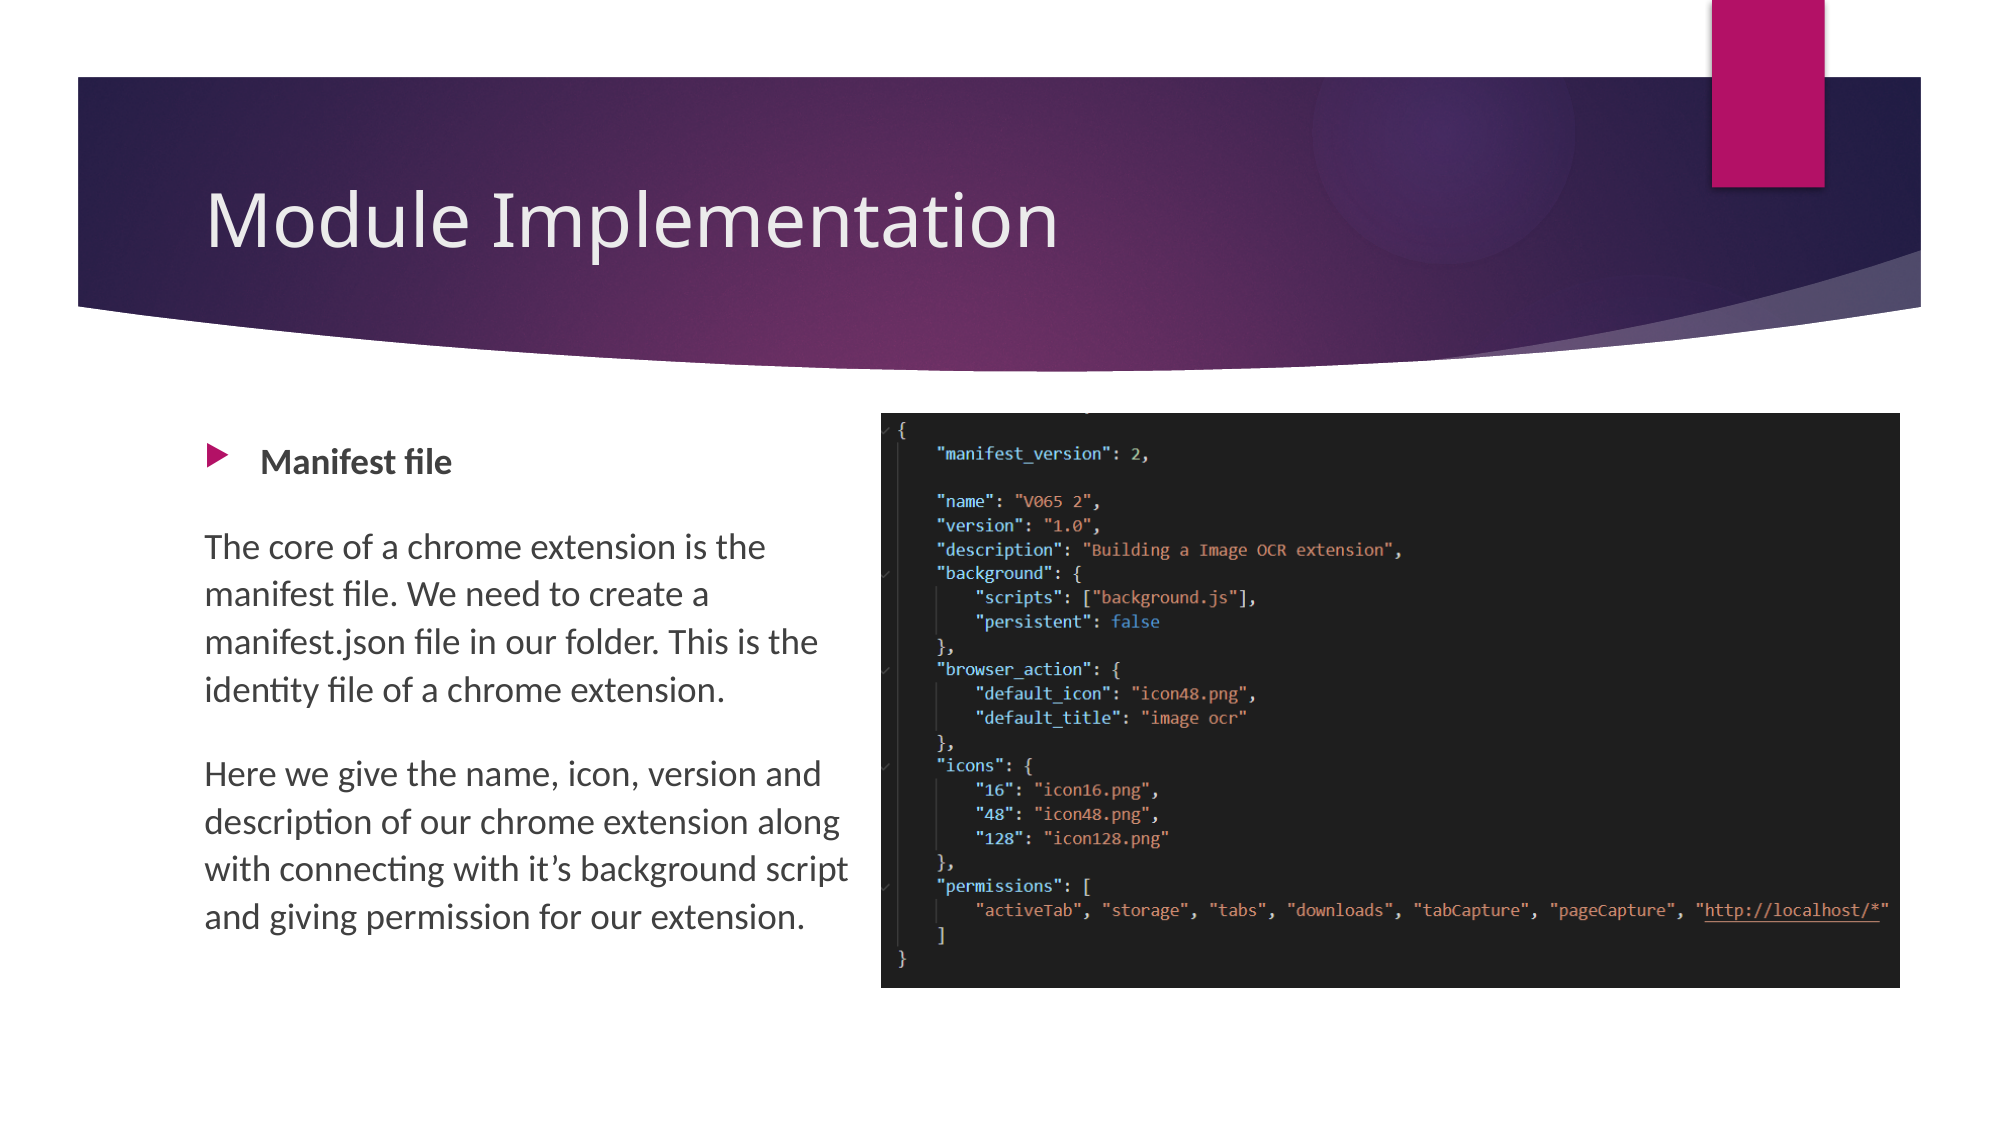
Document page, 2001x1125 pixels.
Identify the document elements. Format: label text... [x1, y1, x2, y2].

picture [881, 413, 1900, 988]
list Manifest file The core of a chrome extension is the manifest file. We need to create a manifest.json file in our folder. This is the identity file of a chrome extension. Here we give the name, icon, version and description of our chrome extension along with connecting with it’s background script and giving permission for our extension. [189, 427, 865, 988]
title Module Implementation [189, 159, 1627, 276]
